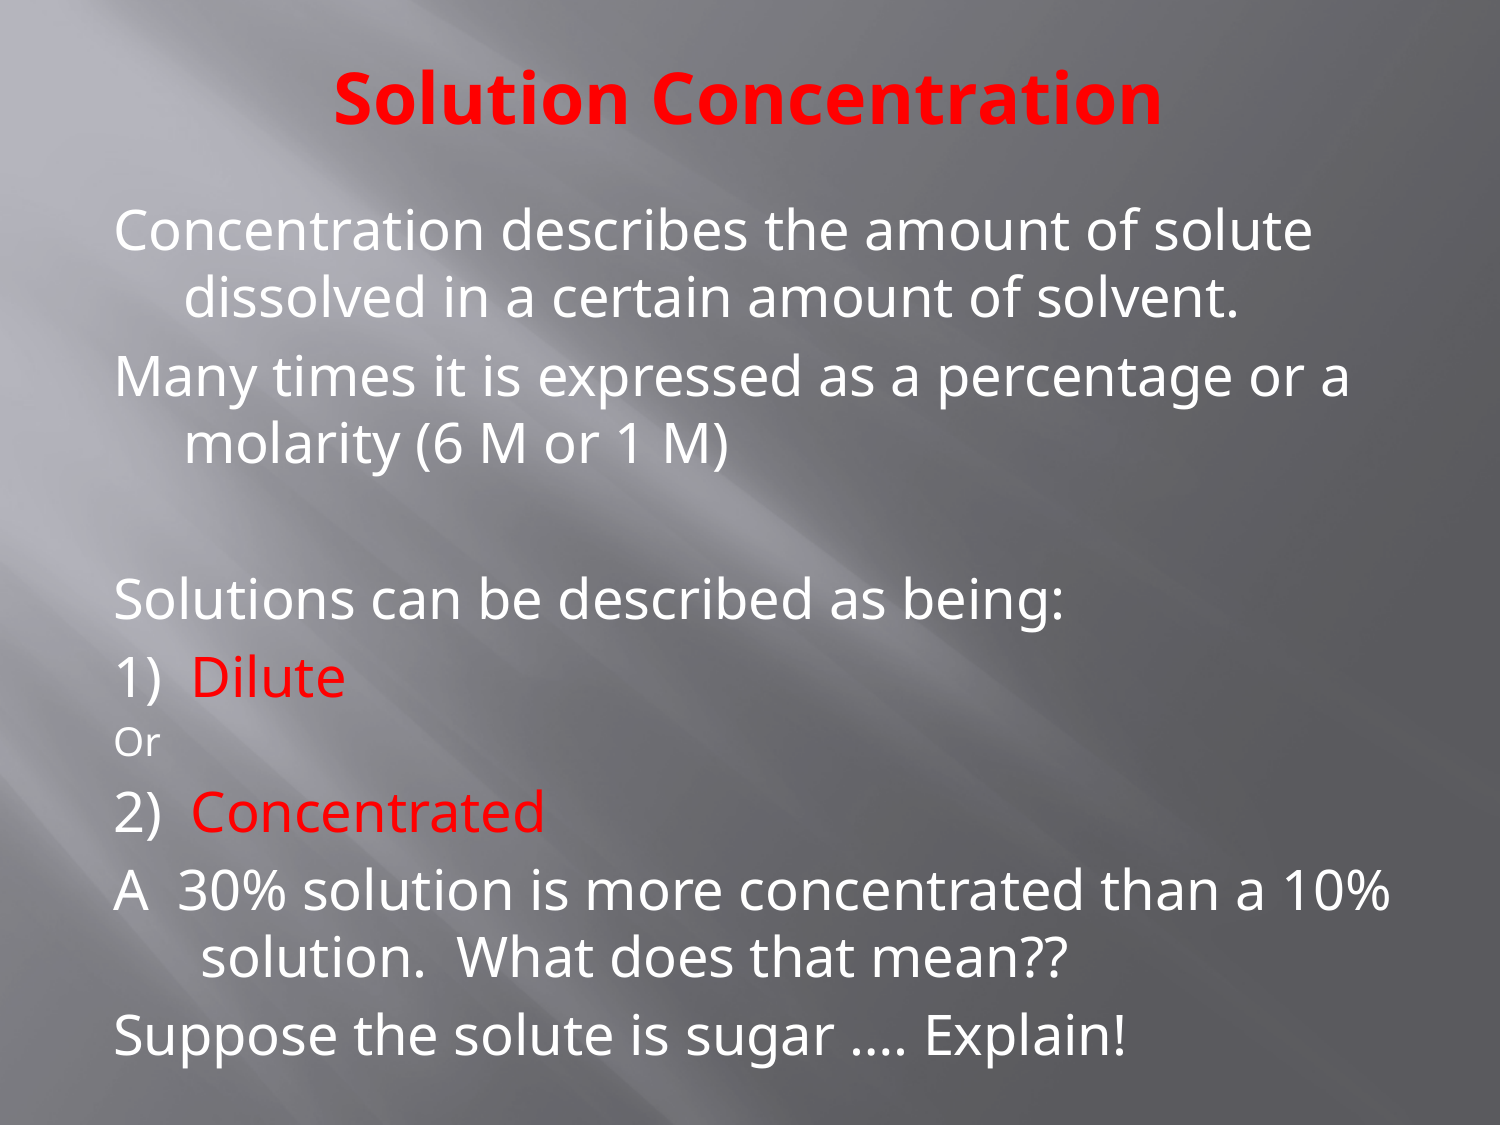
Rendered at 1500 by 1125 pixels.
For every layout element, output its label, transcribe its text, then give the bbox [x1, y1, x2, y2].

title Solution Concentration [75, 45, 1425, 187]
list Concentration describes the amount of solute dissolved in a certain amount of solvent. Many times it is expressed as a percentage or a molarity (6 M or 1 M) Solutions can be described as being: 1) Dilute Or 2) Concentrated A 30% solution is more concentrated than a 10% solution. What does that mean?? Suppose the solute is sugar …. Explain! [75, 187, 1425, 1075]
